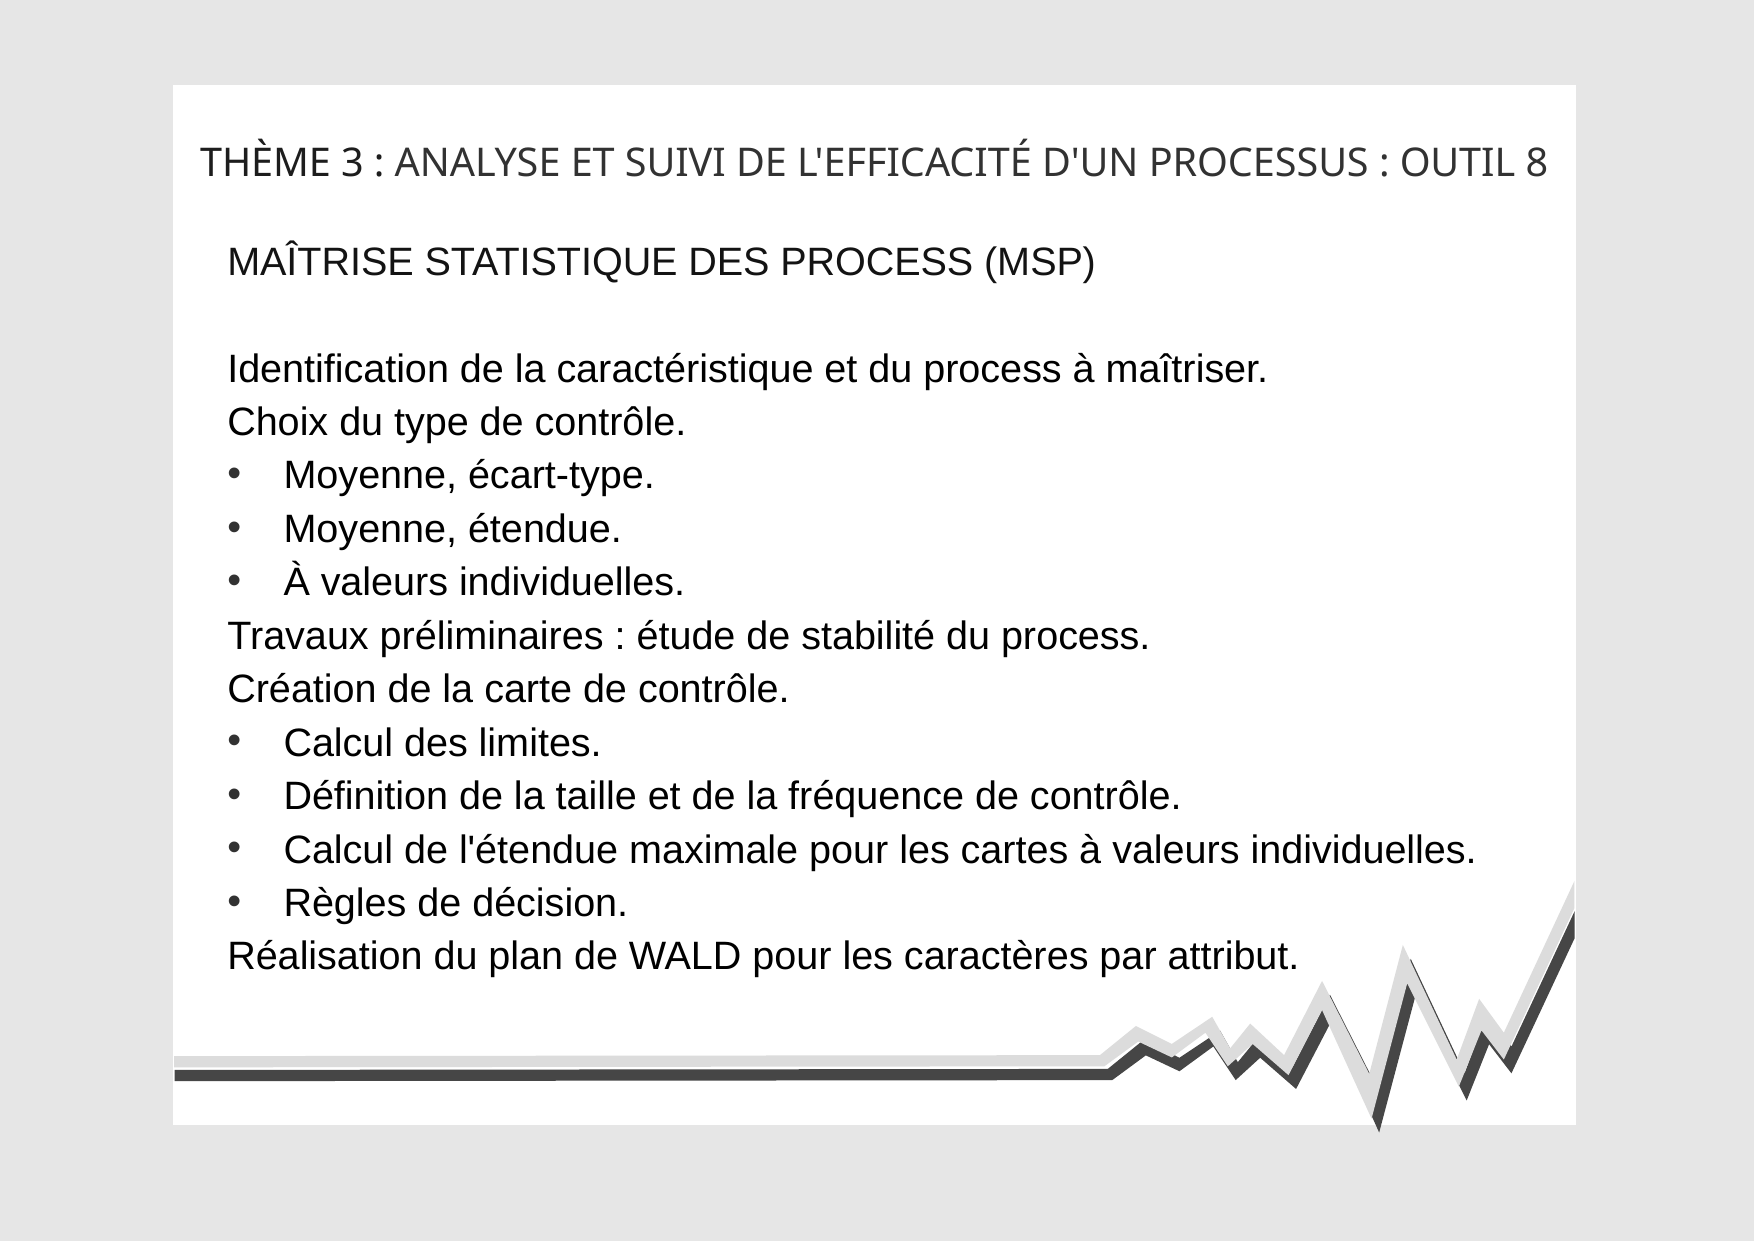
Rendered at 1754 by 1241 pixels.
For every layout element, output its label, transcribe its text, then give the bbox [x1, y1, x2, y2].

text_box [174, 1013, 1329, 1089]
text_box THÈME 3 : ANALYSE ET SUIVI DE L'EFFICACITÉ D'UN PROCESSUS : OUTIL 8 [175, 129, 1574, 185]
text_box [174, 880, 1575, 1119]
text_box MAÎTRISE STATISTIQUE DES PROCESS (MSP) Identification de la caractéristique et du process à maîtriser. Choix du type de contrôle. Moyenne, écart-type. Moyenne, étendue. À valeurs individuelles. Travaux préliminaires : étude de stabilité du process. Création de la carte de contrôle. Calcul des limites. Définition de la taille et de la fréquence de contrôle. Calcul de l'étendue maximale pour les cartes à valeurs individuelles. Règles de décision. Réalisation du plan de WALD pour les caractères par attribut. [227, 235, 1532, 979]
text_box [1372, 985, 1415, 1133]
text_box [173, 85, 1575, 1124]
text_box [1459, 911, 1575, 1101]
